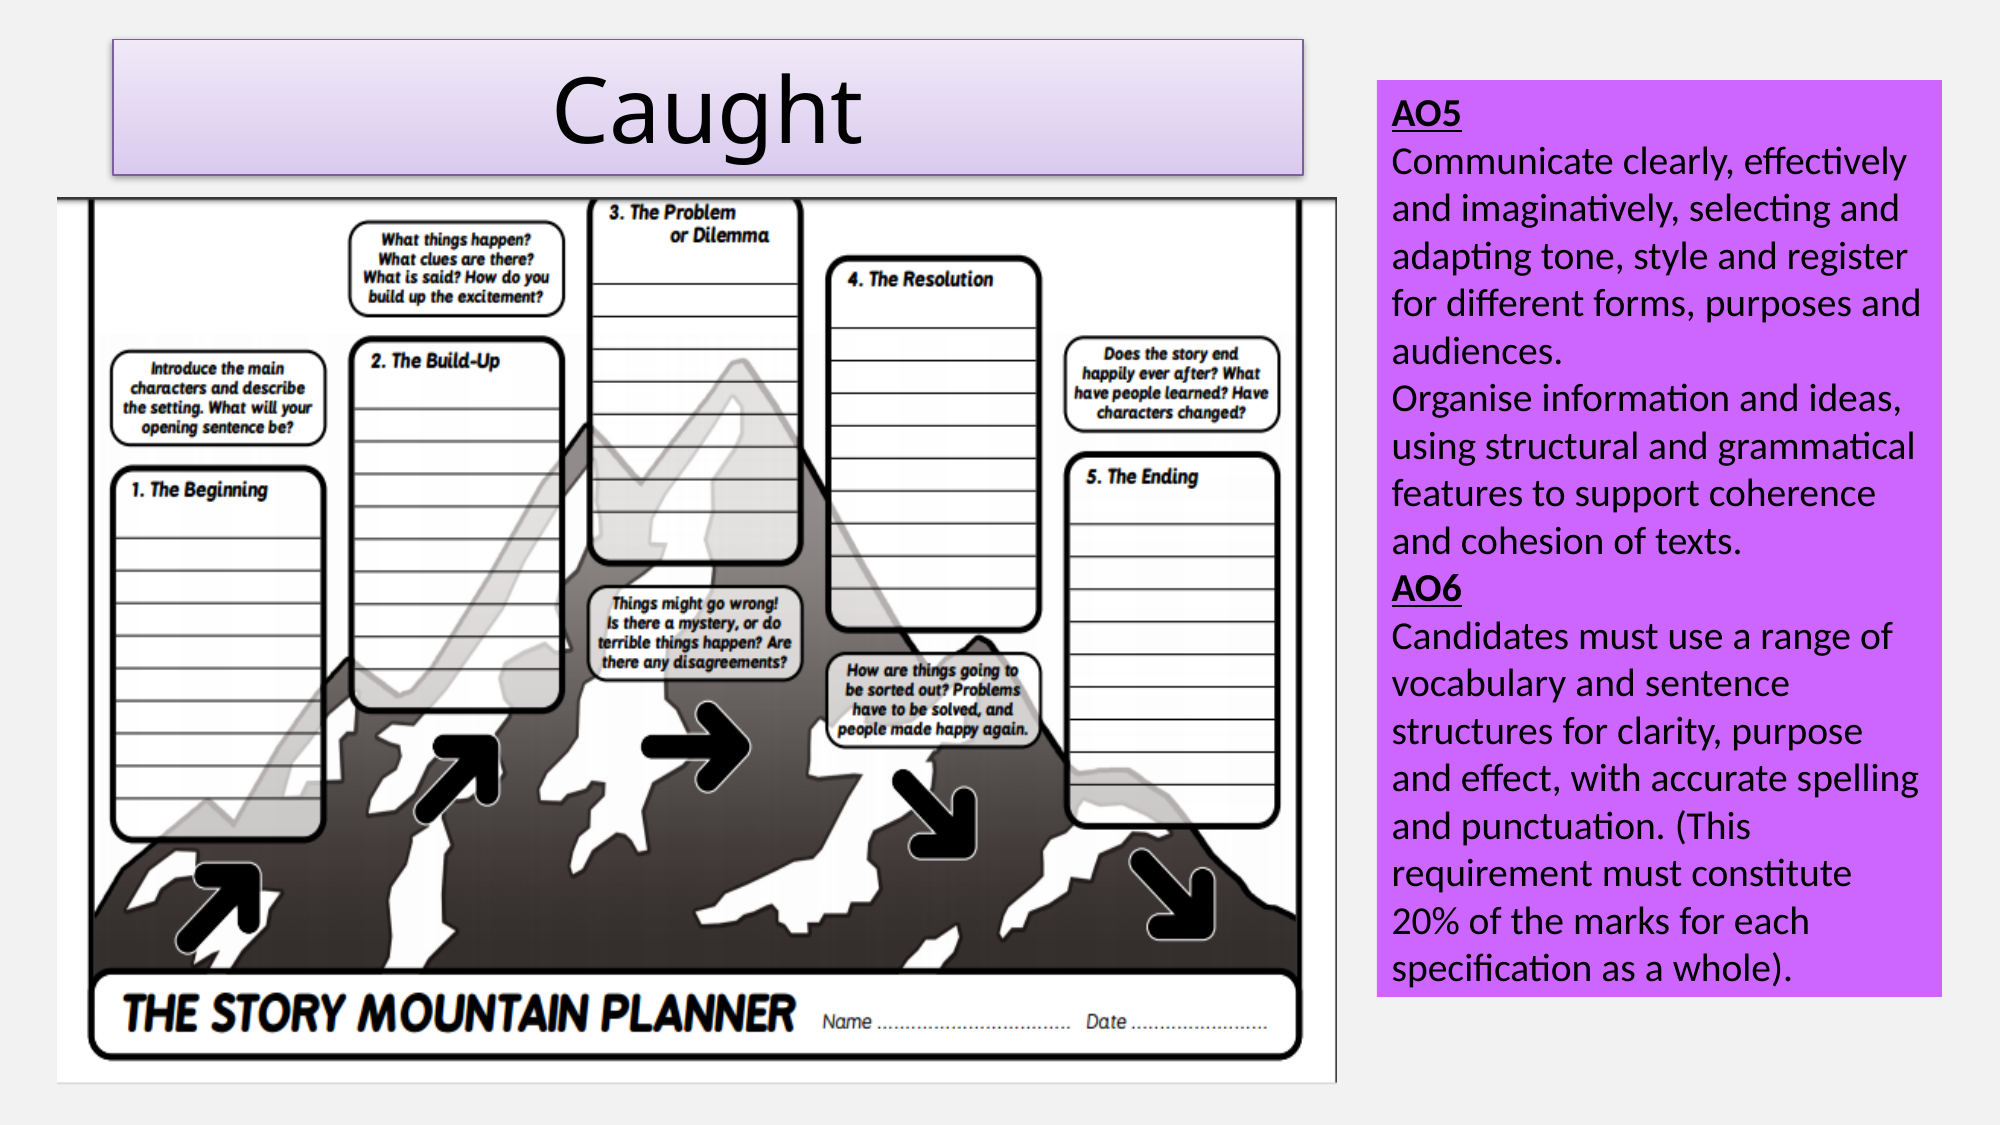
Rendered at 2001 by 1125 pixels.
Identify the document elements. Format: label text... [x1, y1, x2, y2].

picture [57, 196, 1337, 1086]
text_box AO5 Communicate clearly, effectively and imaginatively, selecting and adapting tone, style and register for different forms, purposes and audiences. Organise information and ideas, using structural and grammatical features to support coherence and cohesion of texts. AO6 Candidates must use a range of vocabulary and sentence structures for clarity, purpose and effect, with accurate spelling and punctuation. (This requirement must constitute 20% of the marks for each specification as a whole). [1376, 80, 1942, 997]
text_box Caught [113, 39, 1304, 175]
